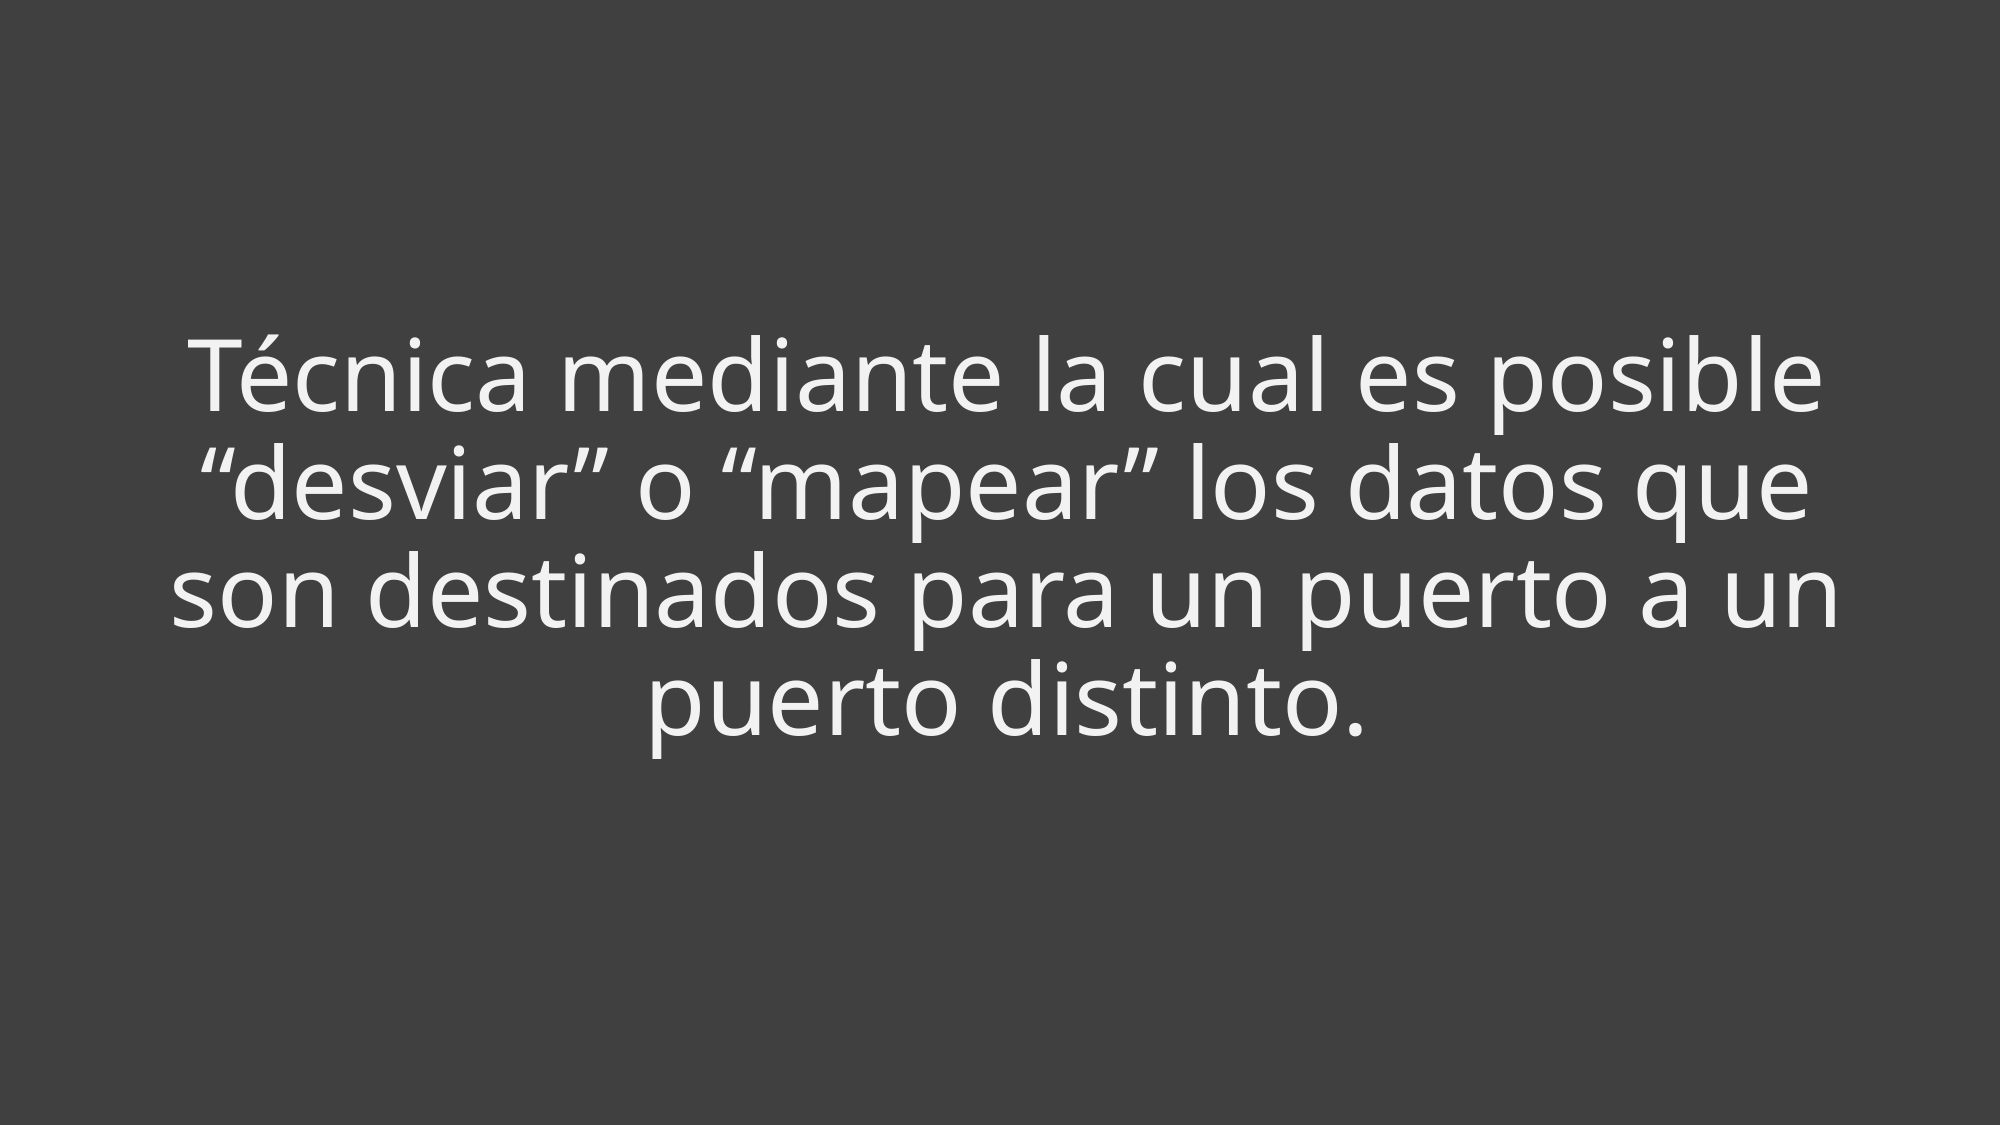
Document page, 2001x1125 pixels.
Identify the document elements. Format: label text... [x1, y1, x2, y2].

text_box Técnica mediante la cual es posible “desviar” o “mapear” los datos que son destinados para un puerto a un puerto distinto. [88, 315, 1926, 767]
